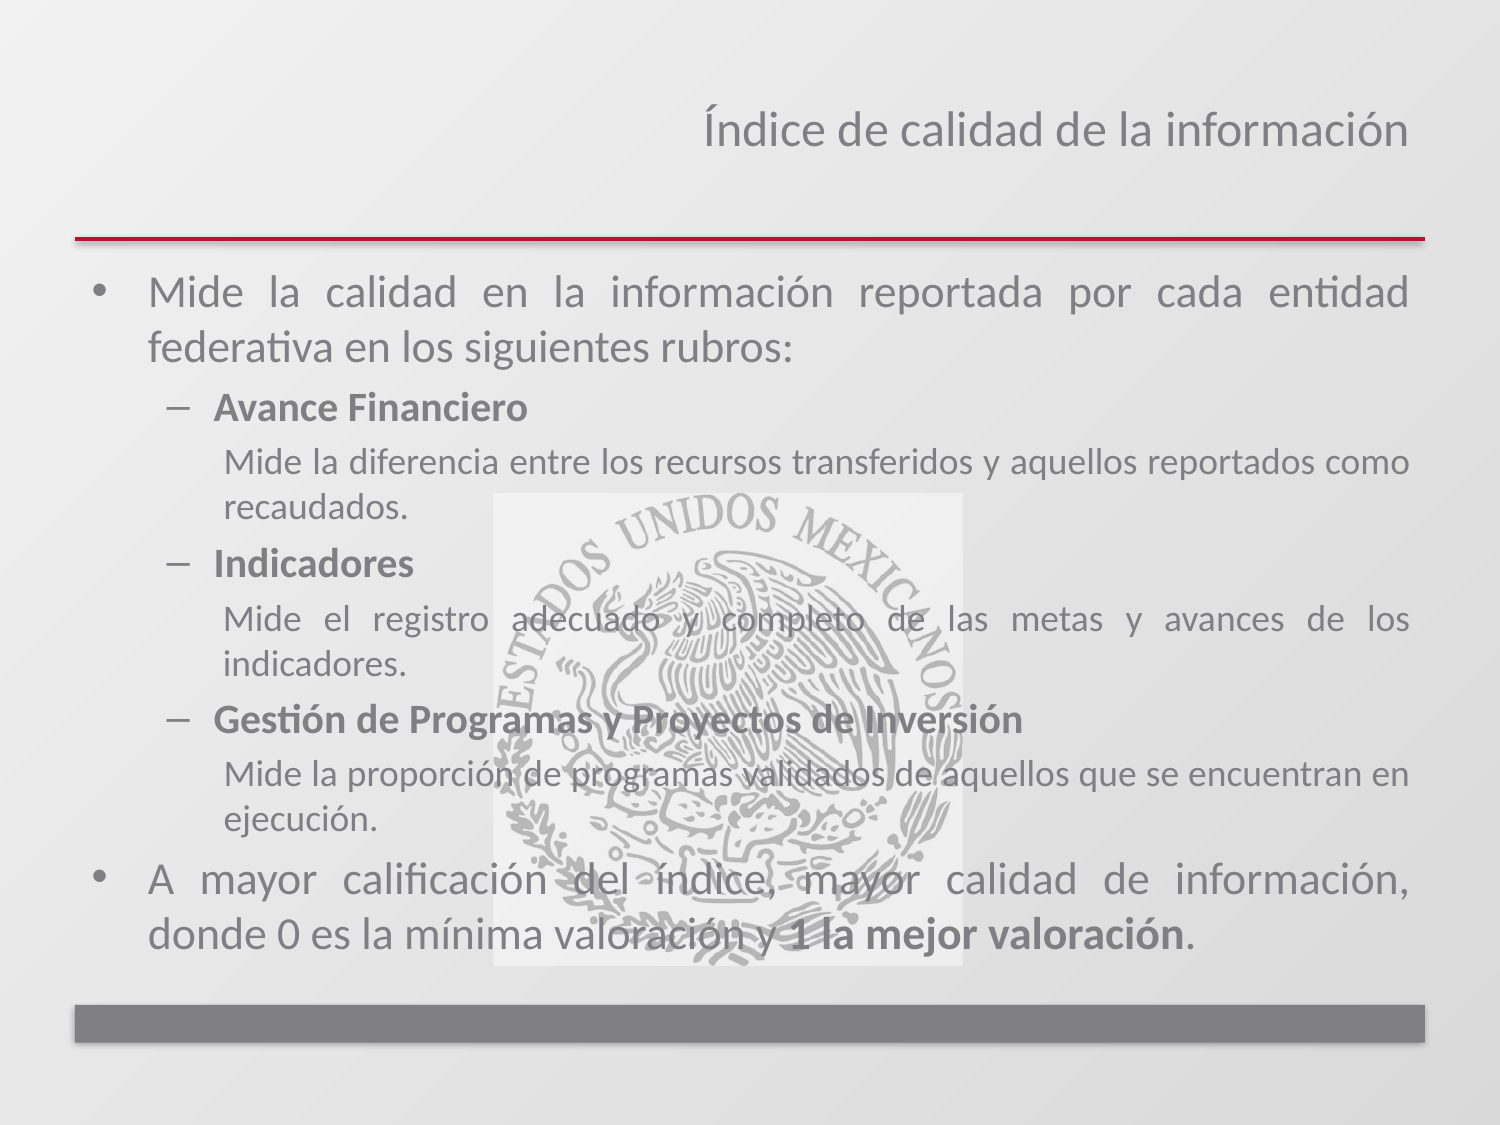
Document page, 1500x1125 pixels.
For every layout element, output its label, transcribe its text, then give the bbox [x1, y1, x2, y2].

title Índice de calidad de la información [75, 32, 1425, 220]
list Mide la calidad en la información reportada por cada entidad federativa en los siguientes rubros: Avance Financiero Mide la diferencia entre los recursos transferidos y aquellos reportados como recaudados. Indicadores Mide el registro adecuado y completo de las metas y avances de los indicadores. Gestión de Programas y Proyectos de Inversión Mide la proporción de programas validados de aquellos que se encuentran en ejecución. A mayor calificación del índice, mayor calidad de información, donde 0 es la mínima valoración y 1 la mejor valoración. [76, 254, 1427, 1074]
